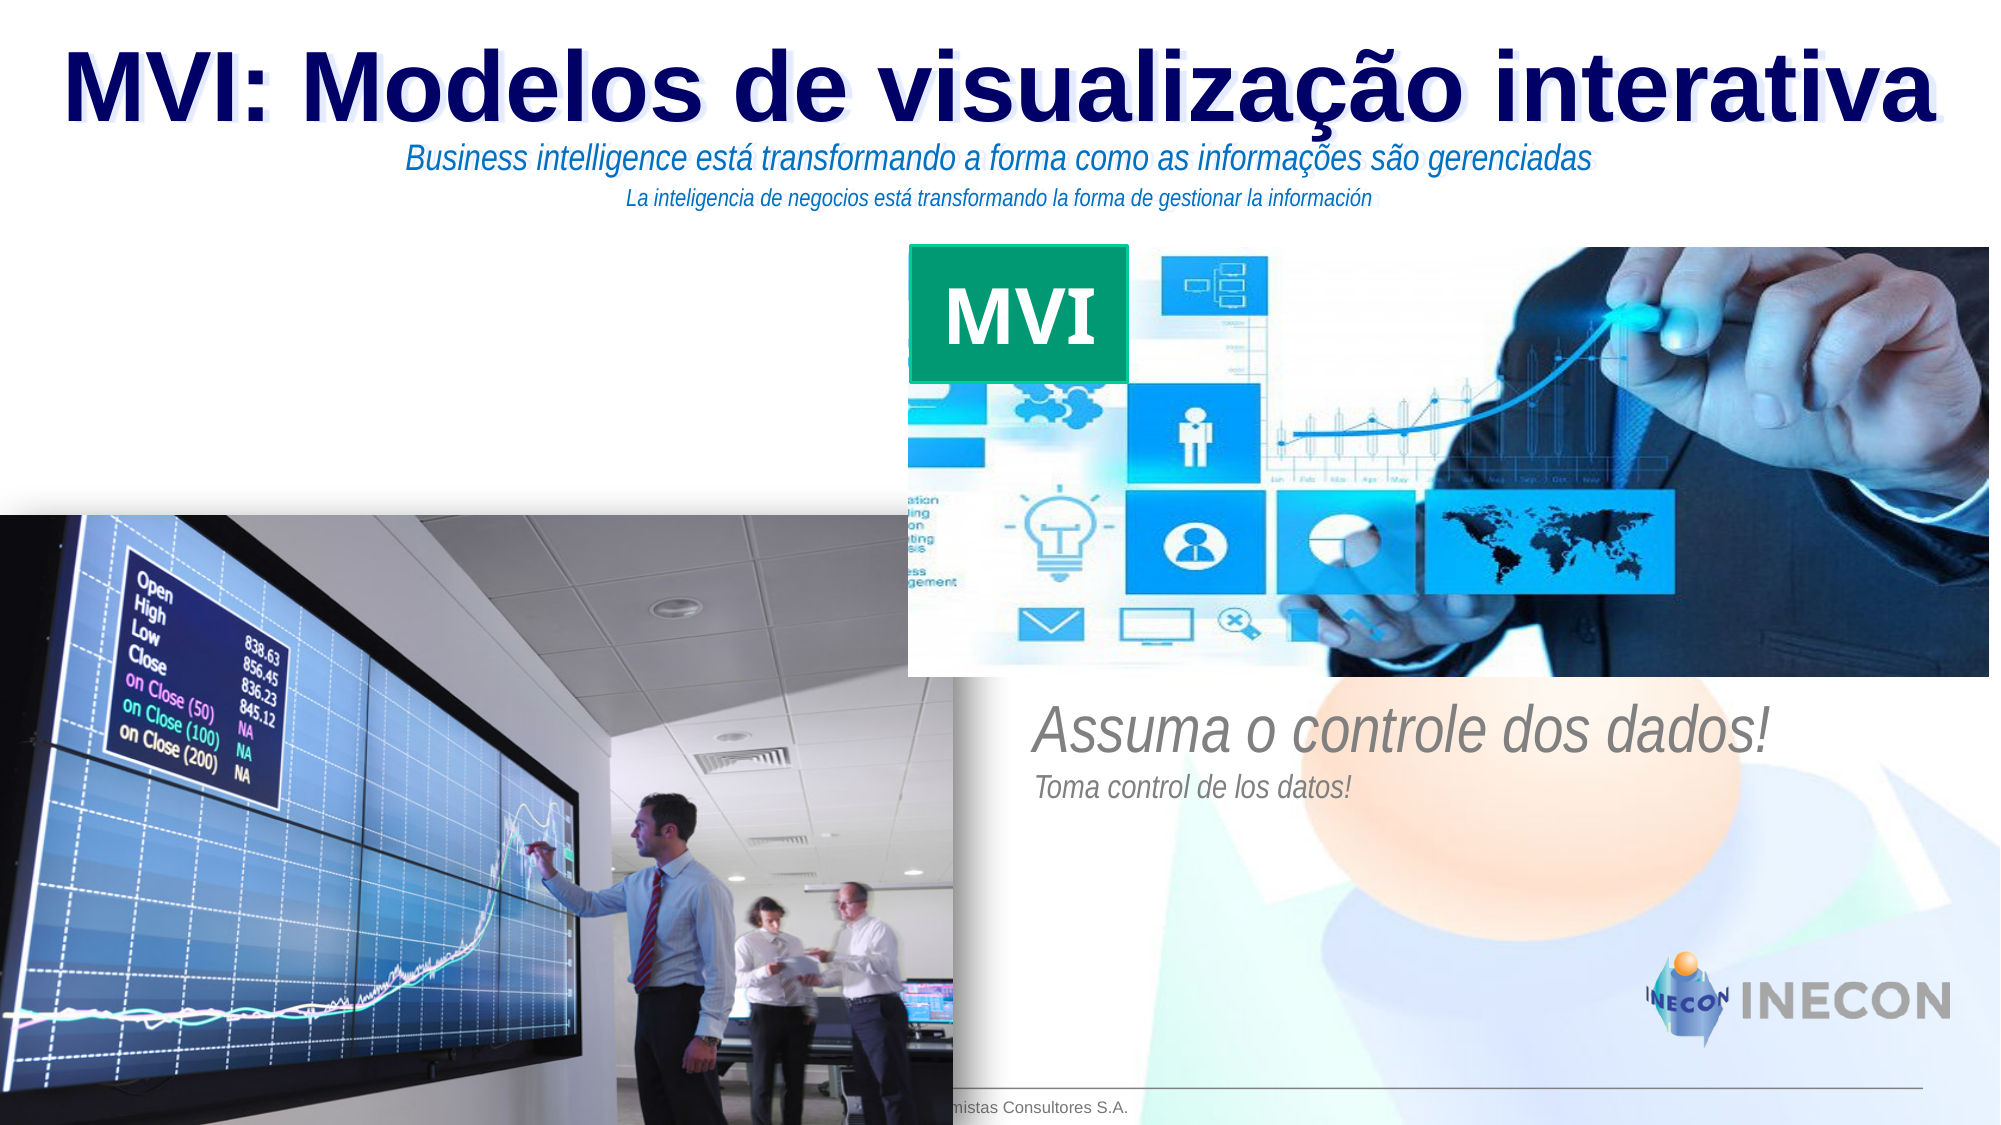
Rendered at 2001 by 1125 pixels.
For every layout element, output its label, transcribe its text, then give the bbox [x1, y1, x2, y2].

title MVI: Modelos de visualização interativa [0, 1, 2000, 125]
subtitle Business intelligence está transformando a forma como as informações são gerenciadas La inteligencia de negocios está transformando la forma de gestionar la información [0, 125, 2000, 221]
text_box Assuma o controle dos dados! Toma control de los datos! [1019, 685, 1890, 843]
picture [0, 0, 2001, 1125]
